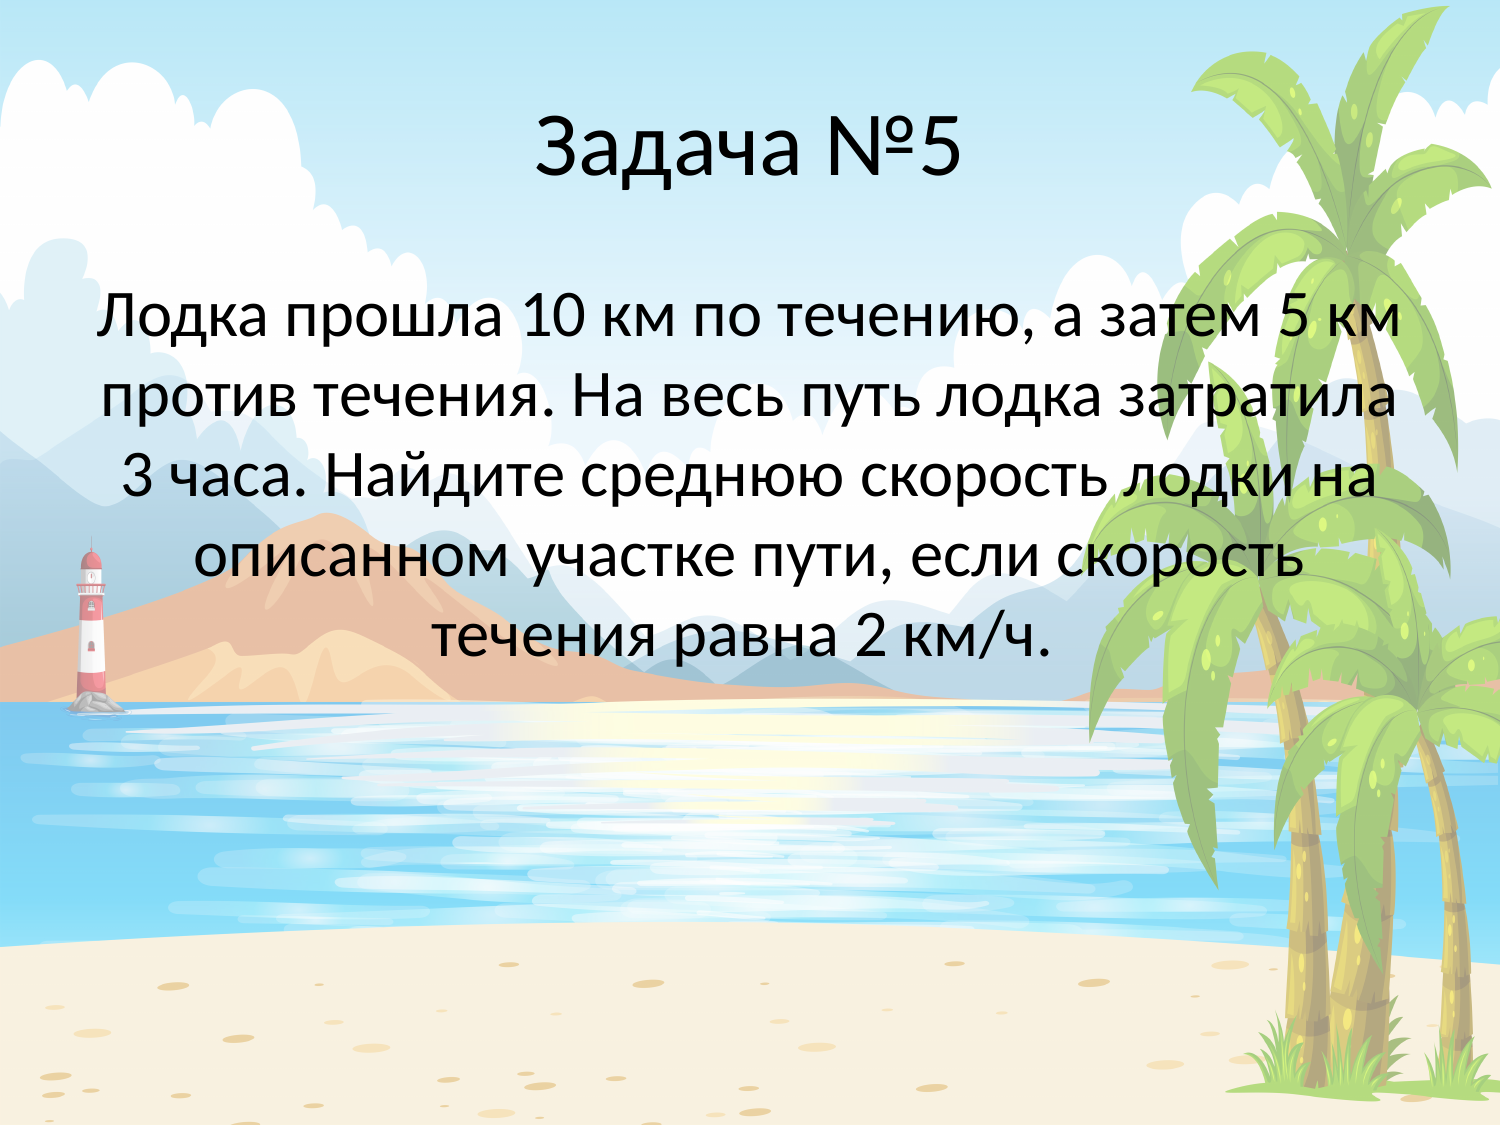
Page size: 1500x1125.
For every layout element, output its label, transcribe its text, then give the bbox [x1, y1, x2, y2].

title Задача №5 [75, 45, 1425, 233]
list Лодка прошла 10 км по течению, а затем 5 км против течения. На весь путь лодка затратила 3 часа. Найдите среднюю скорость лодки на описанном участке пути, если скорость течения равна 2 км/ч. [75, 262, 1425, 1005]
